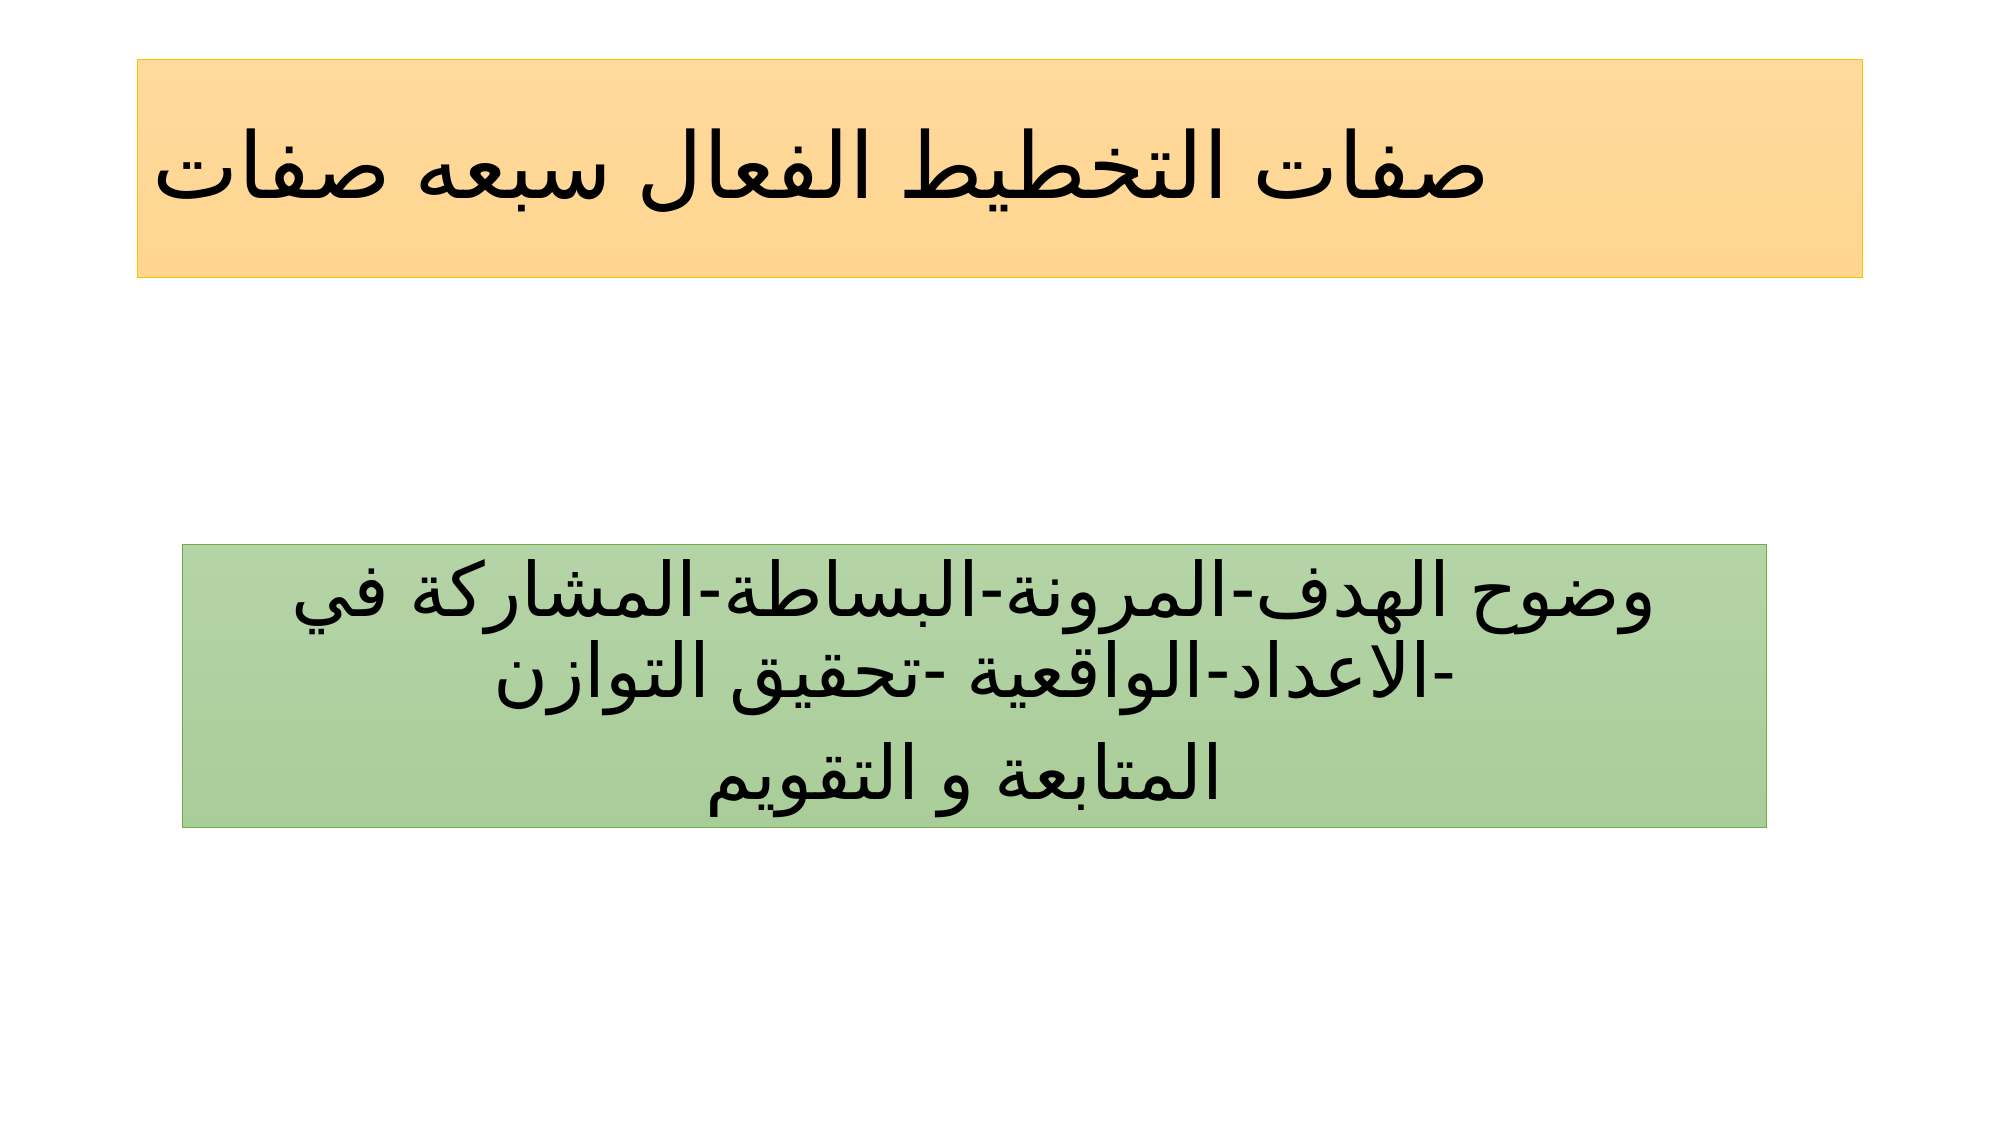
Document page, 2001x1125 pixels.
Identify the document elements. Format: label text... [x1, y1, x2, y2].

title صفات التخطيط الفعال سبعه صفات [137, 59, 1863, 278]
list وضوح الهدف-المرونة-البساطة-المشاركة في الاعداد-الواقعية -تحقيق التوازن- المتابعة و التقويم [182, 544, 1767, 828]
